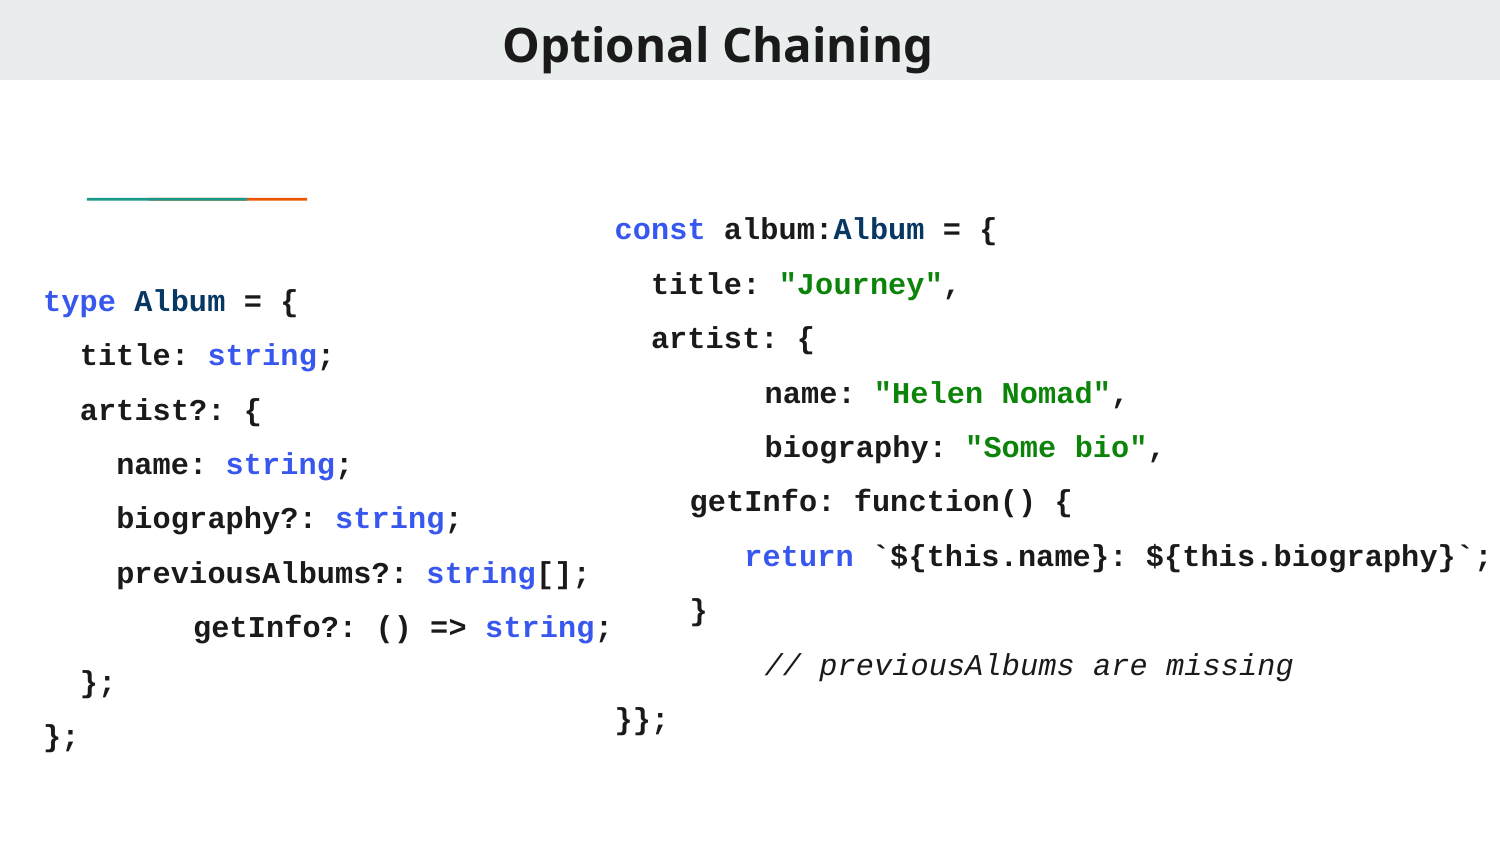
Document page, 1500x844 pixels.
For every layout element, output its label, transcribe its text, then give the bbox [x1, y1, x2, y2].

title Optional Chaining [120, 0, 1380, 88]
text_box type Album = { title: string; artist?: { name: string; biography?: string; previousAlbums?: string[]; getInfo?: () => string; }; }; [28, 247, 599, 718]
text_box const album:Album = { title: "Journey", artist: { name: "Helen Nomad", biography: "Some bio", getInfo: function() { return `${this.name}: ${this.biography}`; } // previousAlbums are missing }}; [599, 176, 1500, 783]
